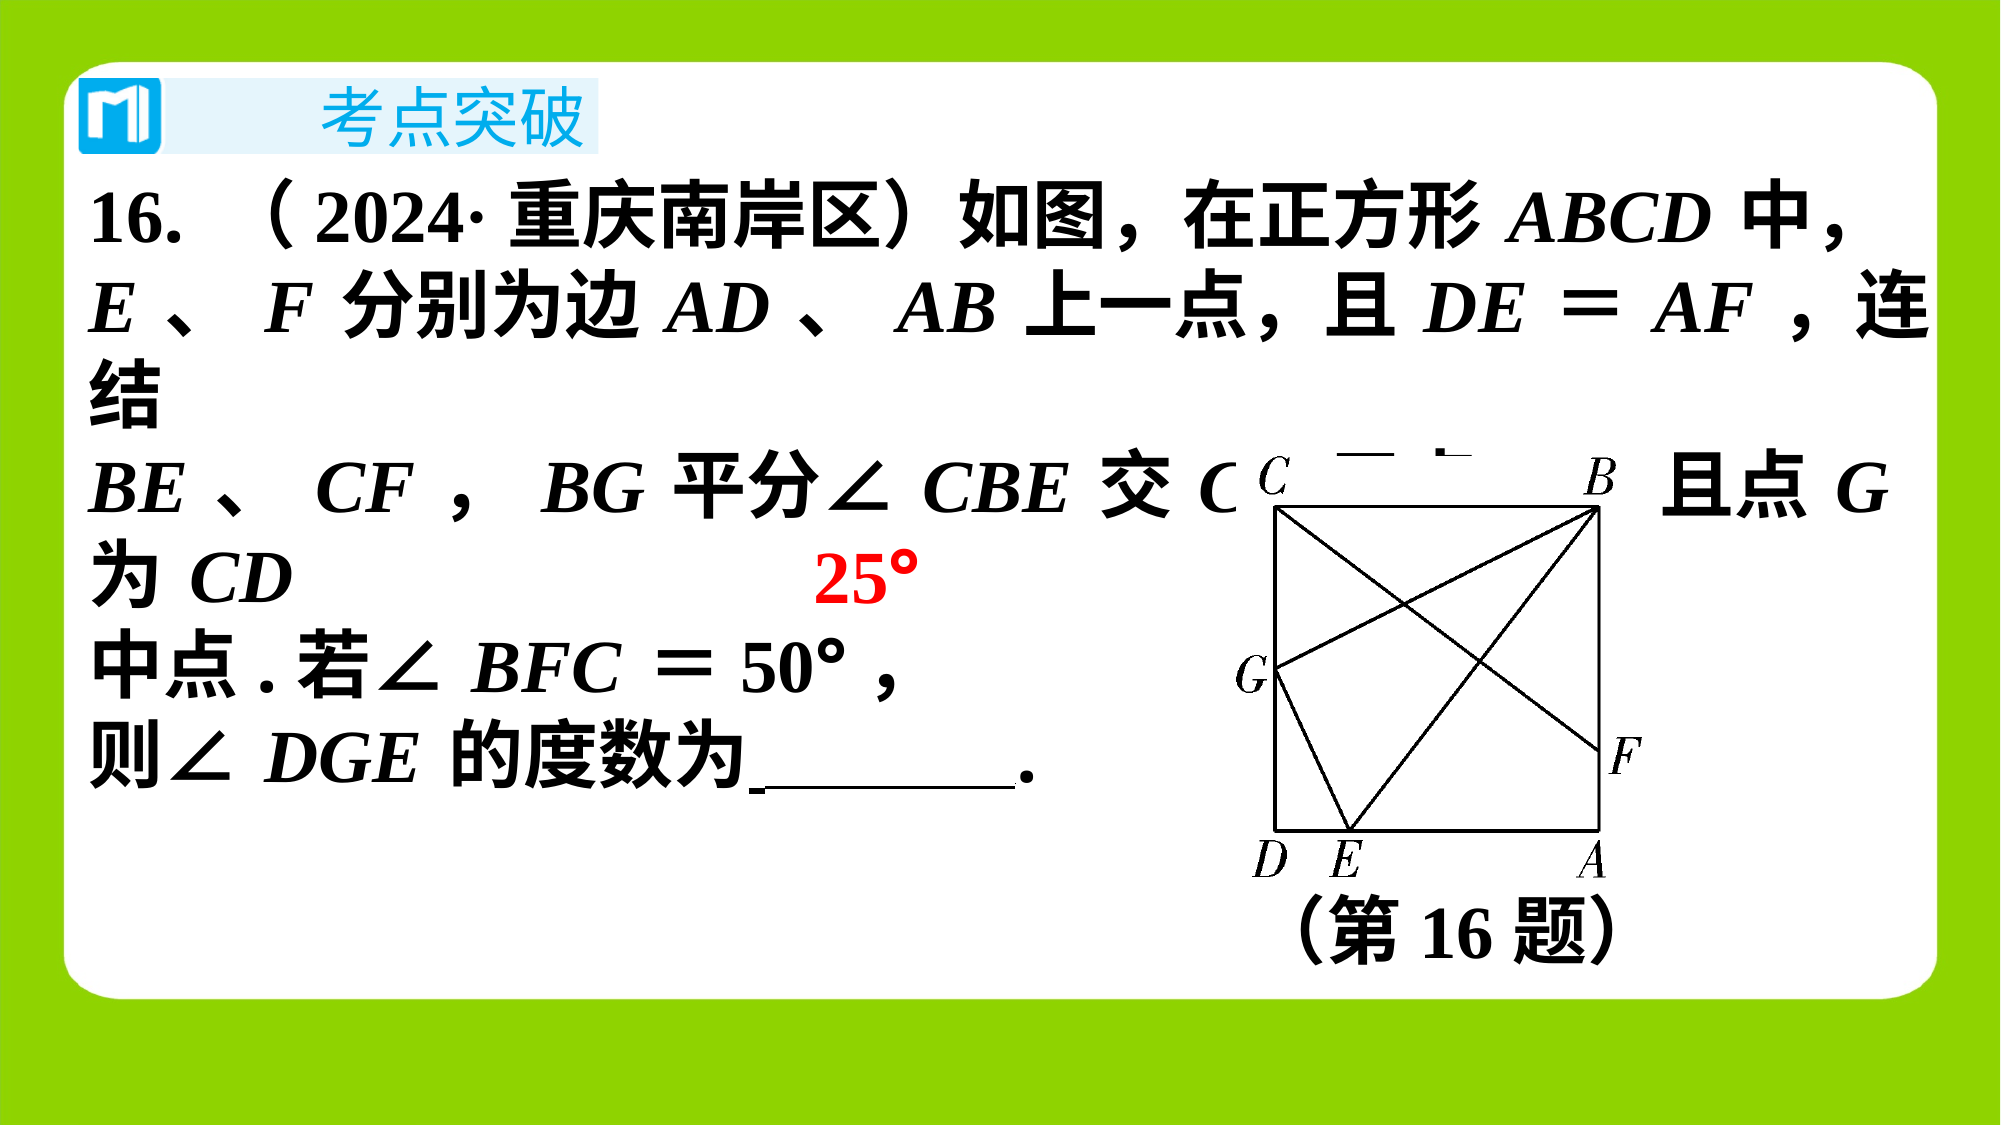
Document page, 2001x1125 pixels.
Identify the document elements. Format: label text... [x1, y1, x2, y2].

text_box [1236, 456, 1642, 975]
picture [0, 0, 2001, 1125]
text_box 16. （2024·重庆南岸区）如图，在正方形ABCD中， E、F分别为边AD、AB上一点，且DE＝AF，连结 BE、CF，BG平分∠CBE交CD于点G，且点G为CD 中点.若∠BFC＝50°， 则∠DGE的度数为 ⁠. [88, 167, 1974, 531]
text_box 25° [799, 521, 1055, 627]
